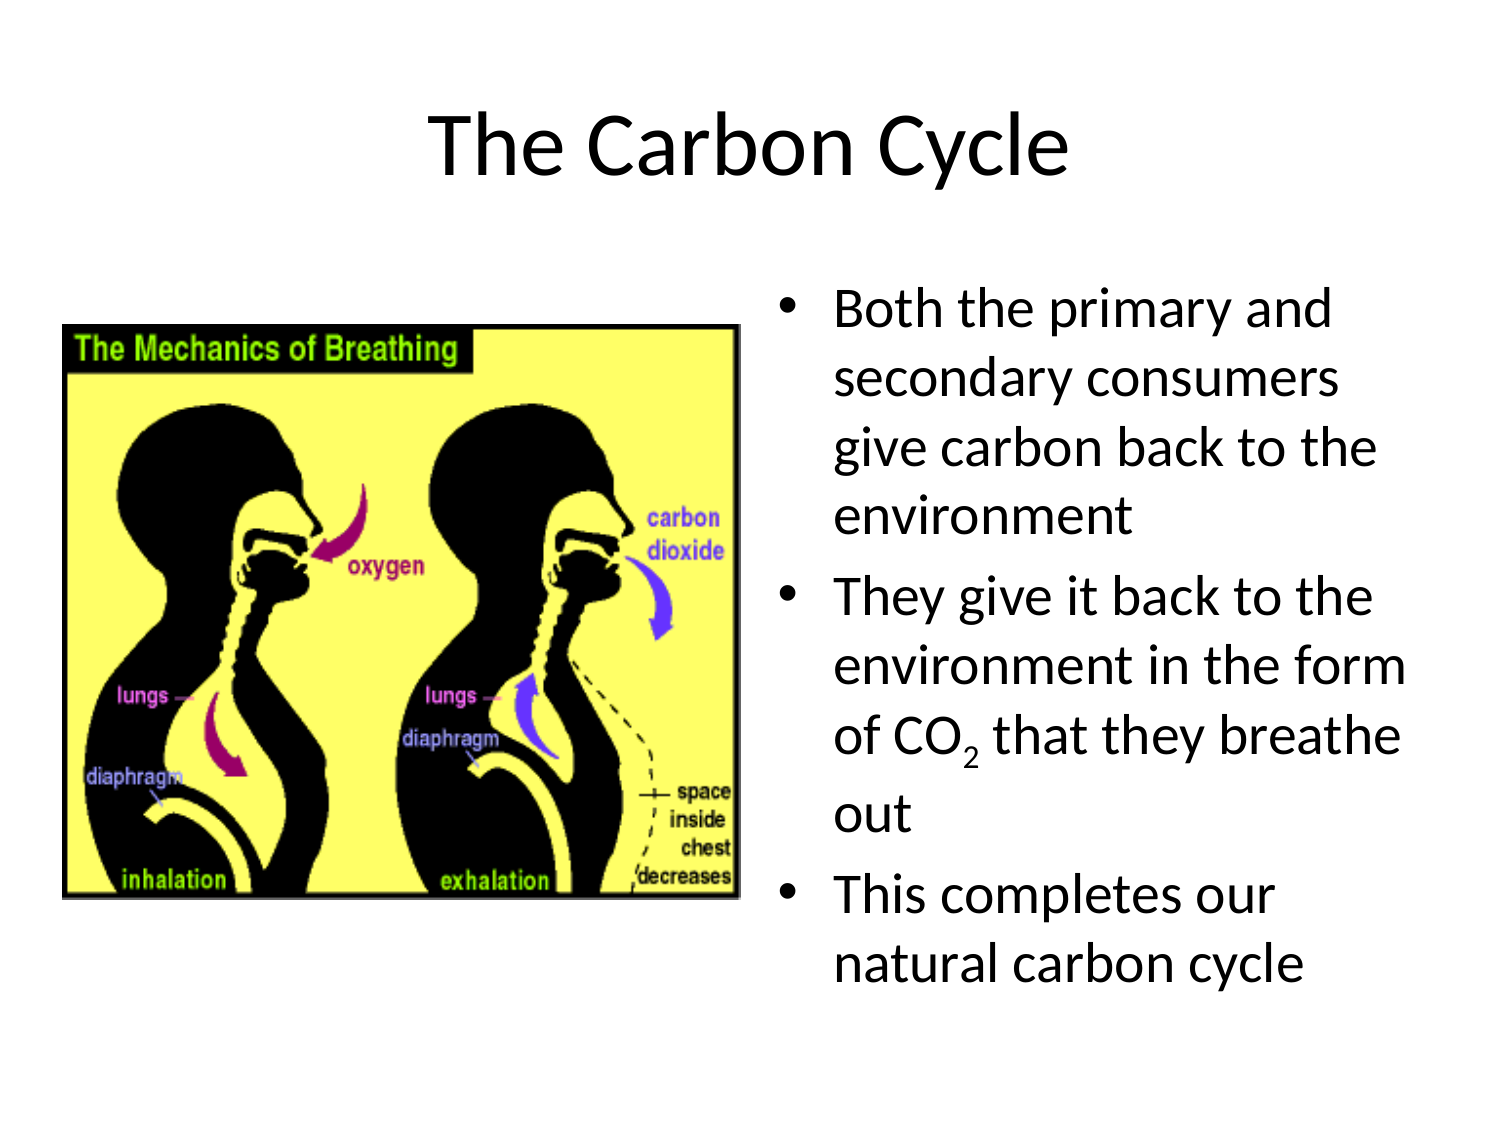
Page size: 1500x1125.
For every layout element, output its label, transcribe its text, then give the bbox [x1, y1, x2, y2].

list Both the primary and secondary consumers give carbon back to the environment They give it back to the environment in the form of CO2 that they breathe out This completes our natural carbon cycle [762, 262, 1425, 1005]
title The Carbon Cycle [75, 45, 1425, 233]
picture [62, 324, 741, 901]
